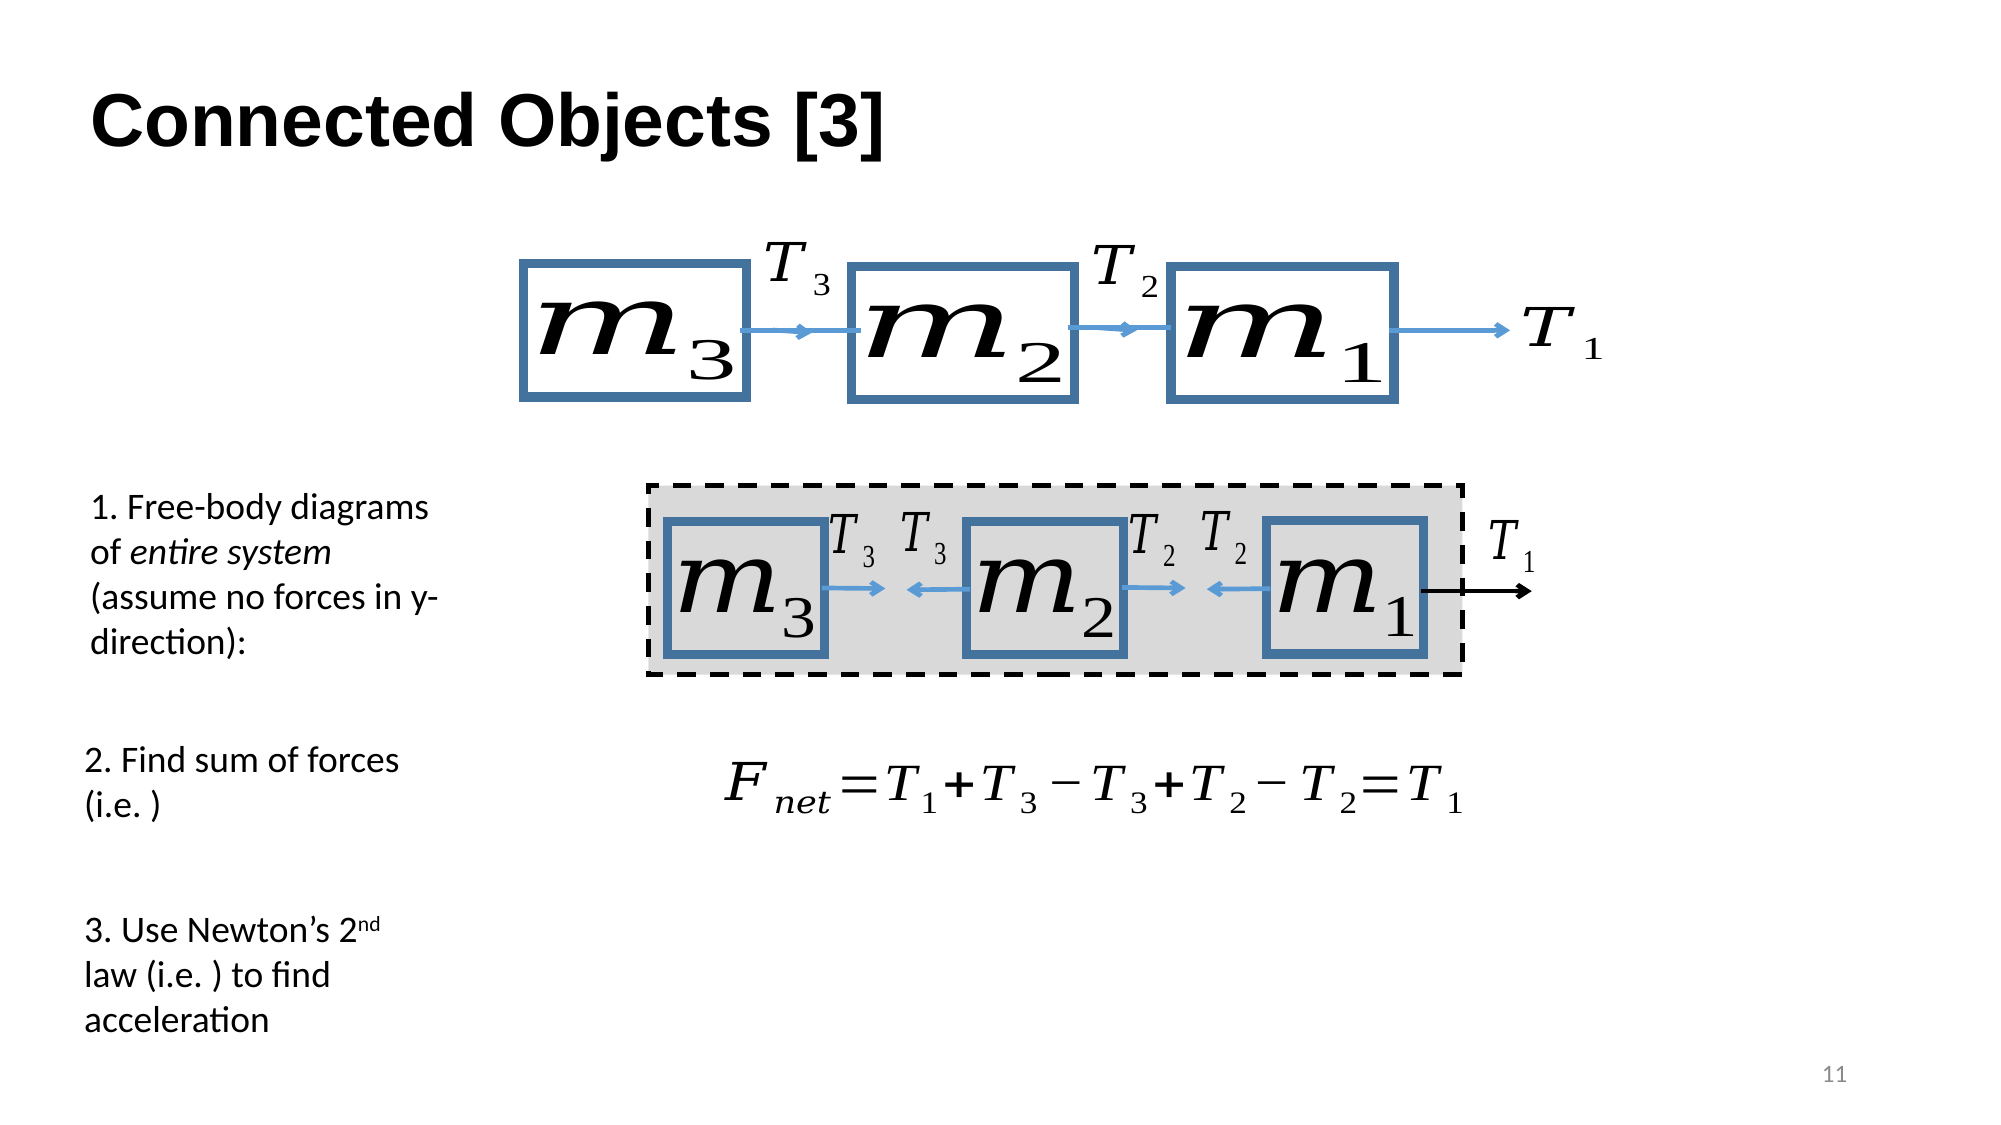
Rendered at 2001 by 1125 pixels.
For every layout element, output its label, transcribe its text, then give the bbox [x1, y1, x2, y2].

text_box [648, 485, 1535, 675]
slide_number 11 [1412, 1042, 1863, 1103]
text_box 1. Free-body diagrams of entire system (assume no forces in y-direction): [75, 474, 469, 670]
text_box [528, 234, 1603, 395]
title Connected Objects [3] [75, 48, 1801, 197]
